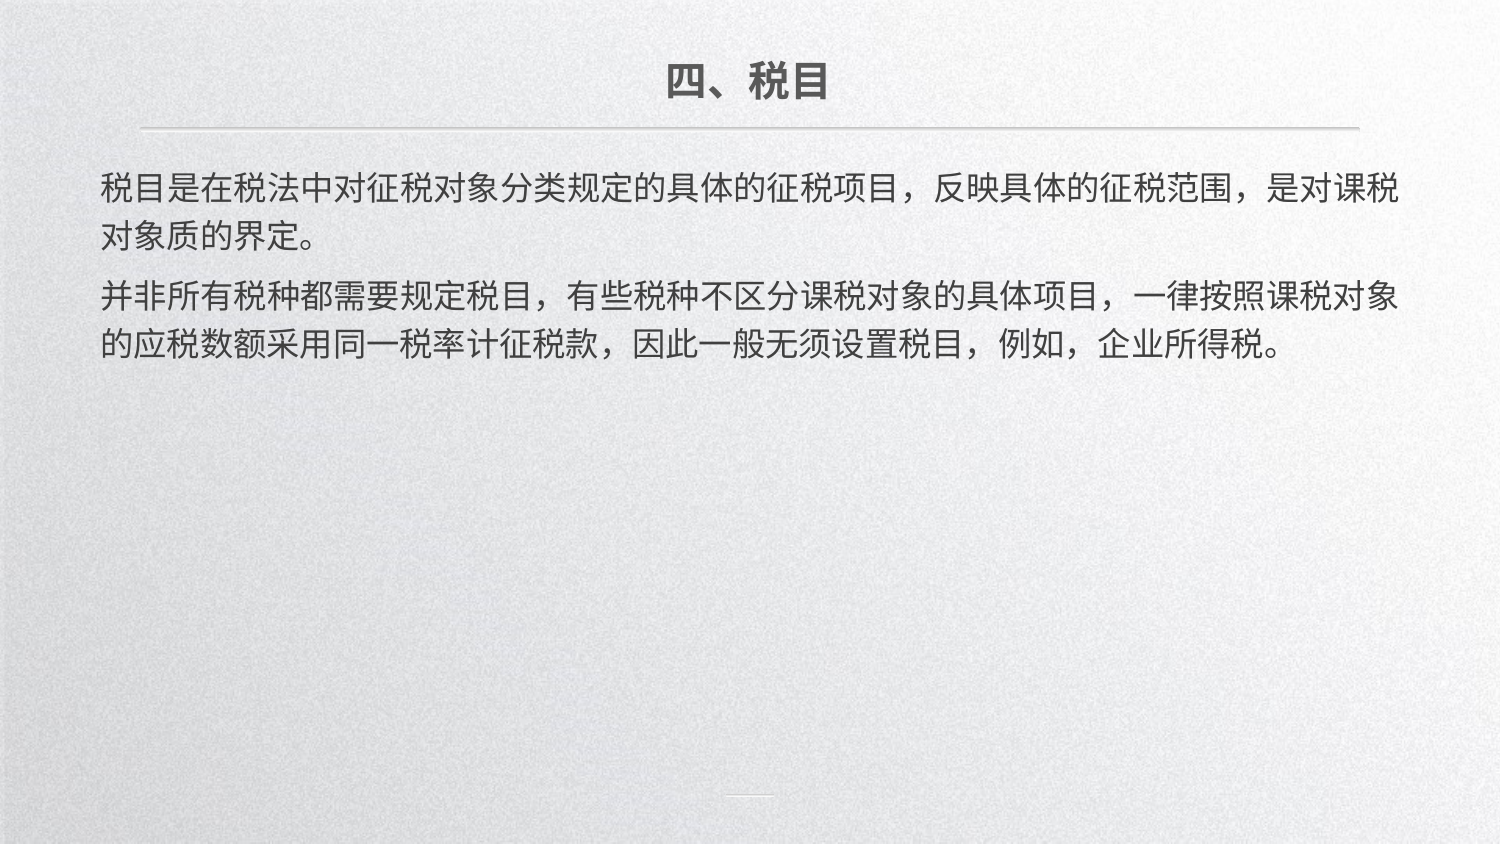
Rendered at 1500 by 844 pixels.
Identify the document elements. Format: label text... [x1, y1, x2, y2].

text_box 税目是在税法中对征税对象分类规定的具体的征税项目，反映具体的征税范围，是对课税对象质的界定。 并非所有税种都需要规定税目，有些税种不区分课税对象的具体项目，一律按照课税对象的应税数额采用同一税率计征税款，因此一般无须设置税目，例如，企业所得税。 [100, 159, 1400, 364]
picture [0, 0, 1500, 844]
text_box 四、税目 [459, 49, 1038, 111]
